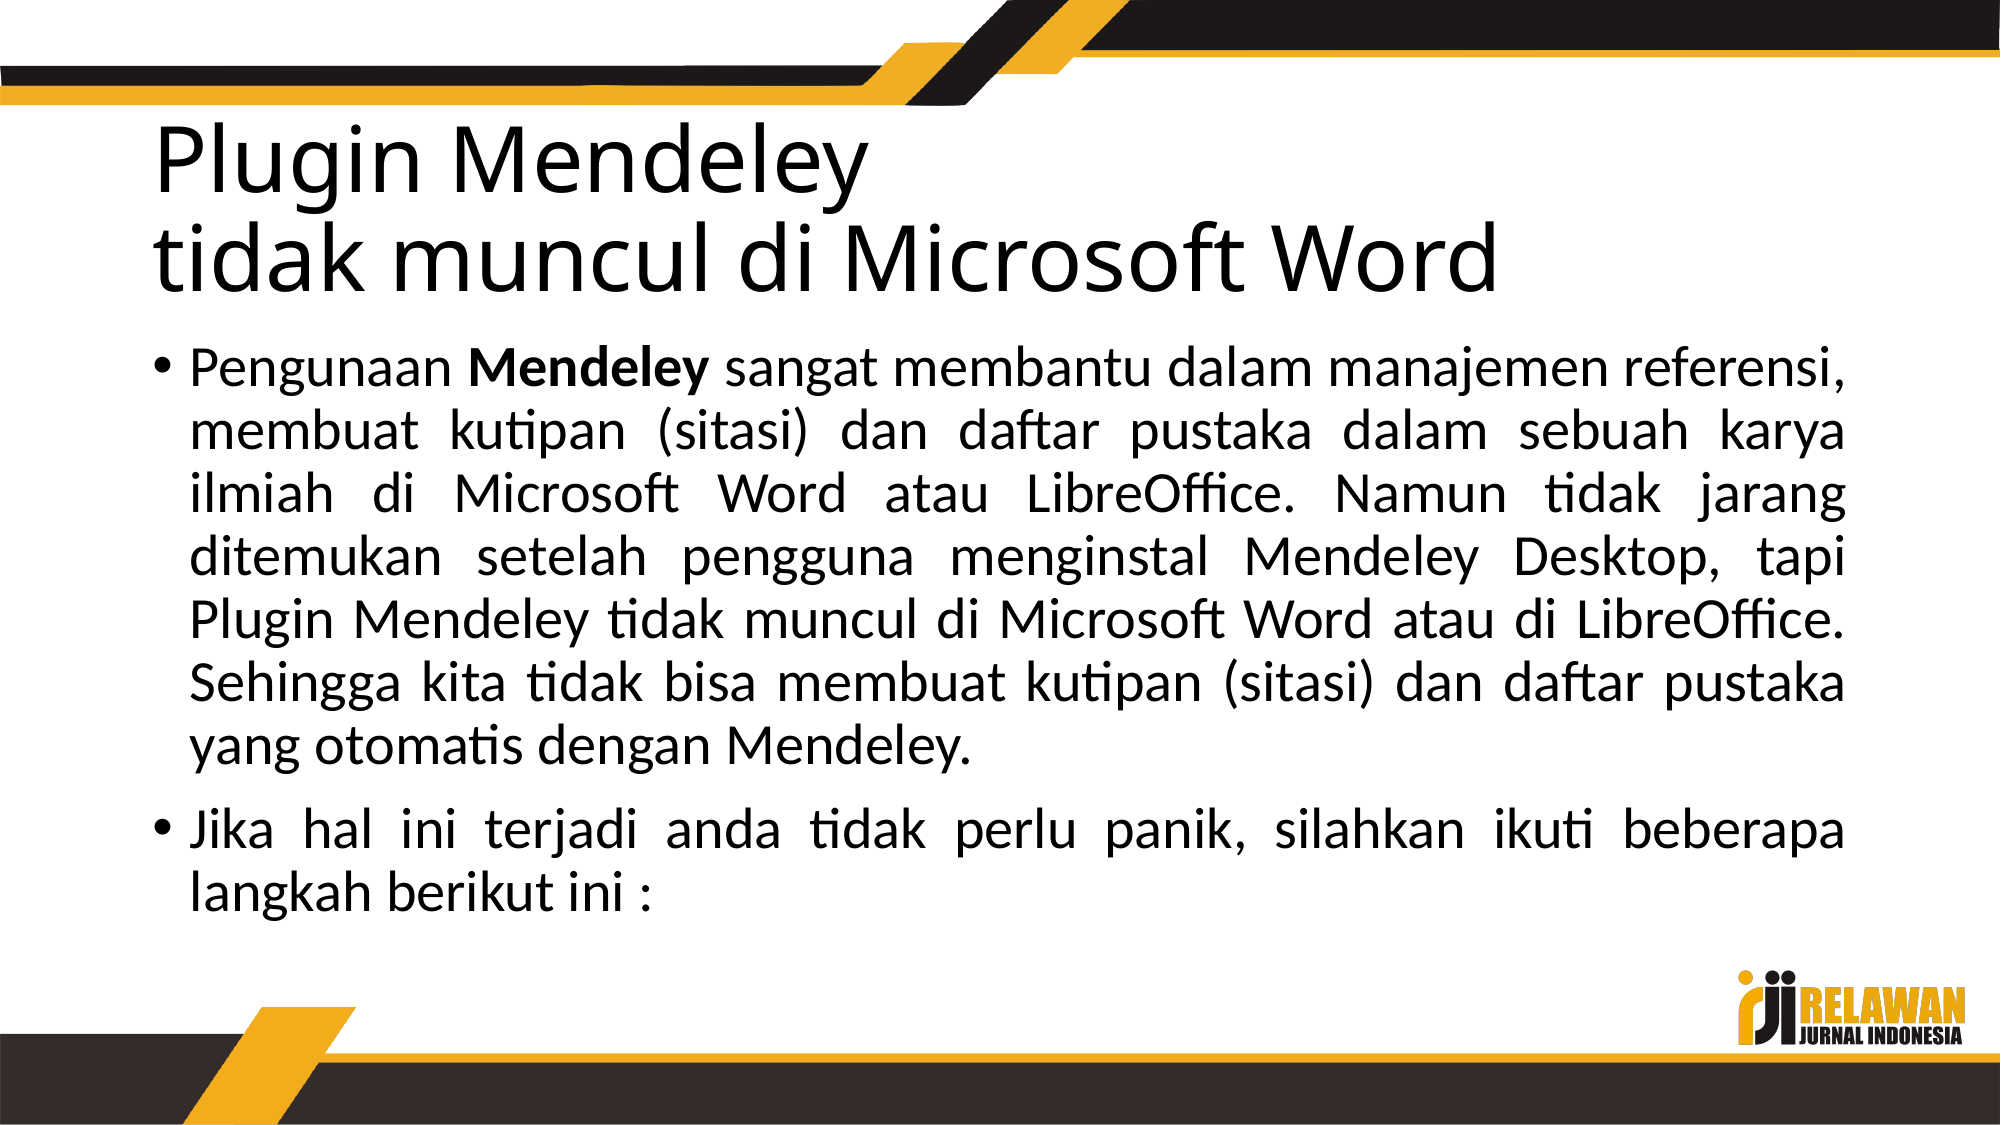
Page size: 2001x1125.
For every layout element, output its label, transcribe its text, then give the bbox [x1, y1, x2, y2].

list Pengunaan Mendeley sangat membantu dalam manajemen referensi, membuat kutipan (sitasi) dan daftar pustaka dalam sebuah karya ilmiah di Microsoft Word atau LibreOffice. Namun tidak jarang ditemukan setelah pengguna menginstal Mendeley Desktop, tapi Plugin Mendeley tidak muncul di Microsoft Word atau di LibreOffice. Sehingga kita tidak bisa membuat kutipan (sitasi) dan daftar pustaka yang otomatis dengan Mendeley. Jika hal ini terjadi anda tidak perlu panik, silahkan ikuti beberapa langkah berikut ini : [137, 329, 1863, 1014]
title Plugin Mendeley tidak muncul di Microsoft Word [137, 111, 1863, 314]
picture [0, 0, 2000, 106]
picture [0, 967, 2000, 1125]
